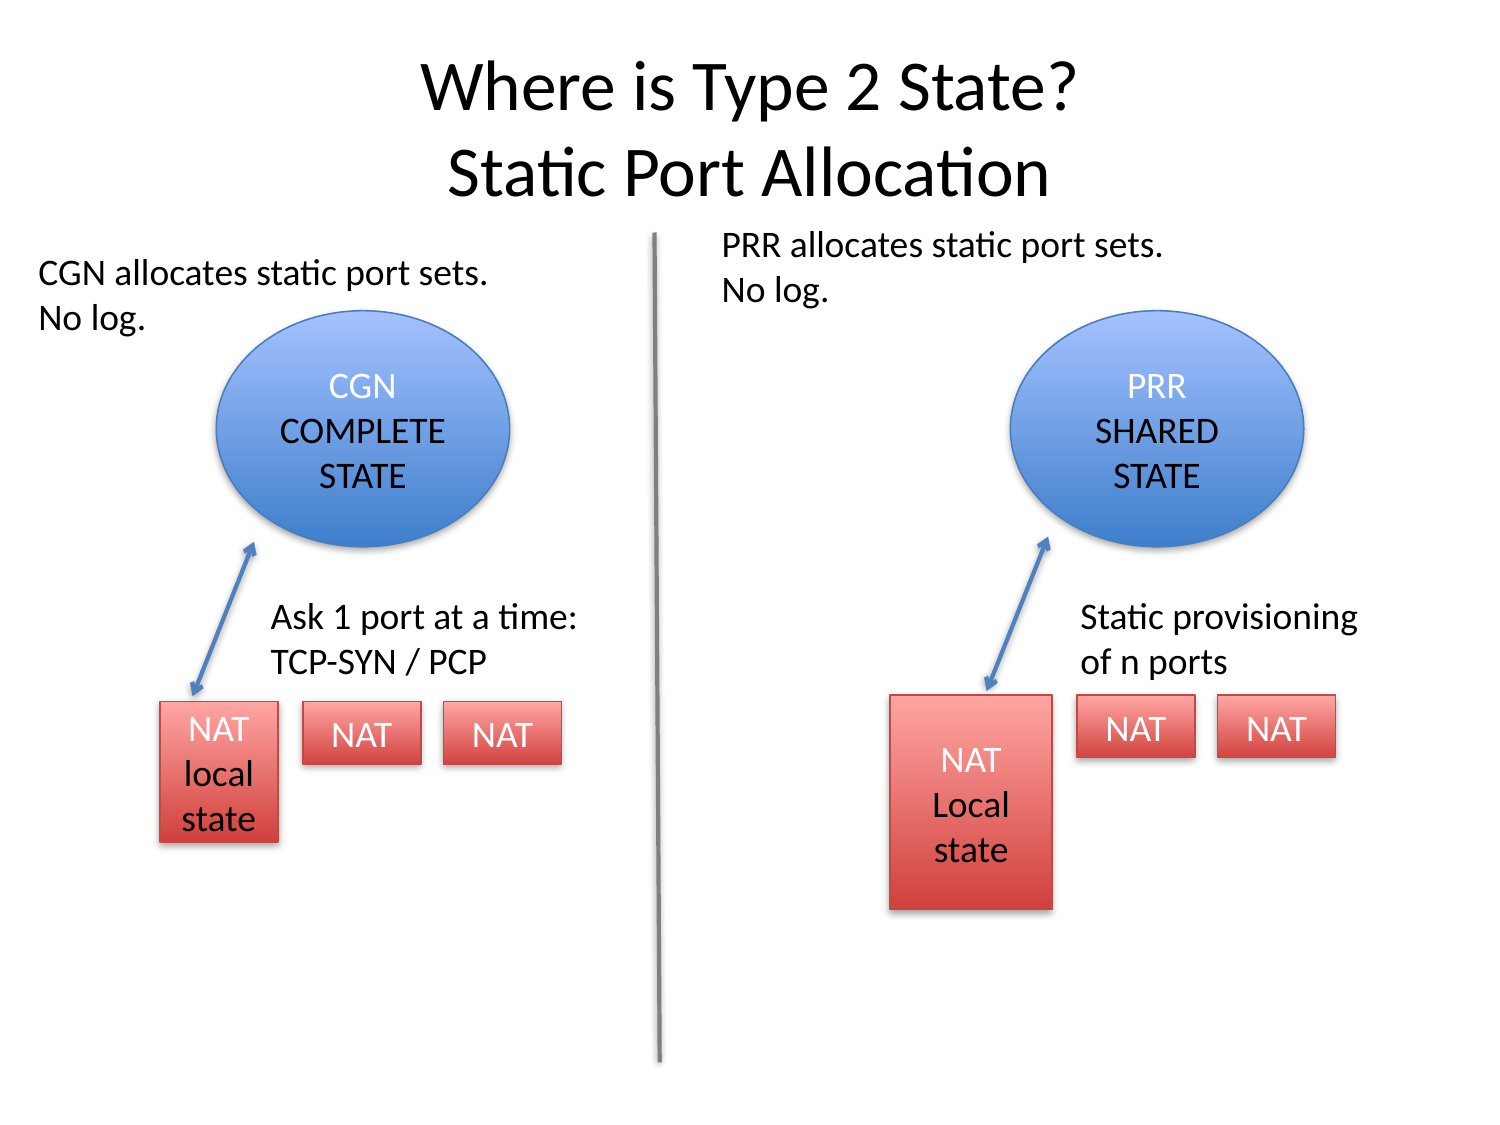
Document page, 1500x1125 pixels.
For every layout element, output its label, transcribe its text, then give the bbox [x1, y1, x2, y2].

text_box Static provisioning of n ports [1065, 584, 1374, 690]
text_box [939, 582, 1095, 645]
text_box CGN COMPLETE STATE [215, 346, 511, 548]
text_box PRR allocates static port sets. No log. [706, 212, 1180, 318]
text_box NAT [1076, 694, 1196, 758]
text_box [145, 587, 301, 650]
title Where is Type 2 State? Static Port Allocation [75, 31, 1425, 219]
text_box NAT [443, 701, 562, 765]
text_box CGN allocates static port sets. No log. [23, 240, 504, 346]
text_box NAT [1217, 694, 1336, 758]
text_box NAT [302, 701, 422, 765]
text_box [241, 644, 937, 651]
text_box NAT local state [159, 701, 279, 843]
text_box Ask 1 port at a time: TCP-SYN / PCP [255, 659, 594, 690]
text_box Ask 1 port at a time: TCP-SYN / PCP [255, 584, 594, 643]
text_box PRR SHARED STATE [1009, 311, 1305, 548]
text_box NAT Local state [889, 694, 1053, 910]
